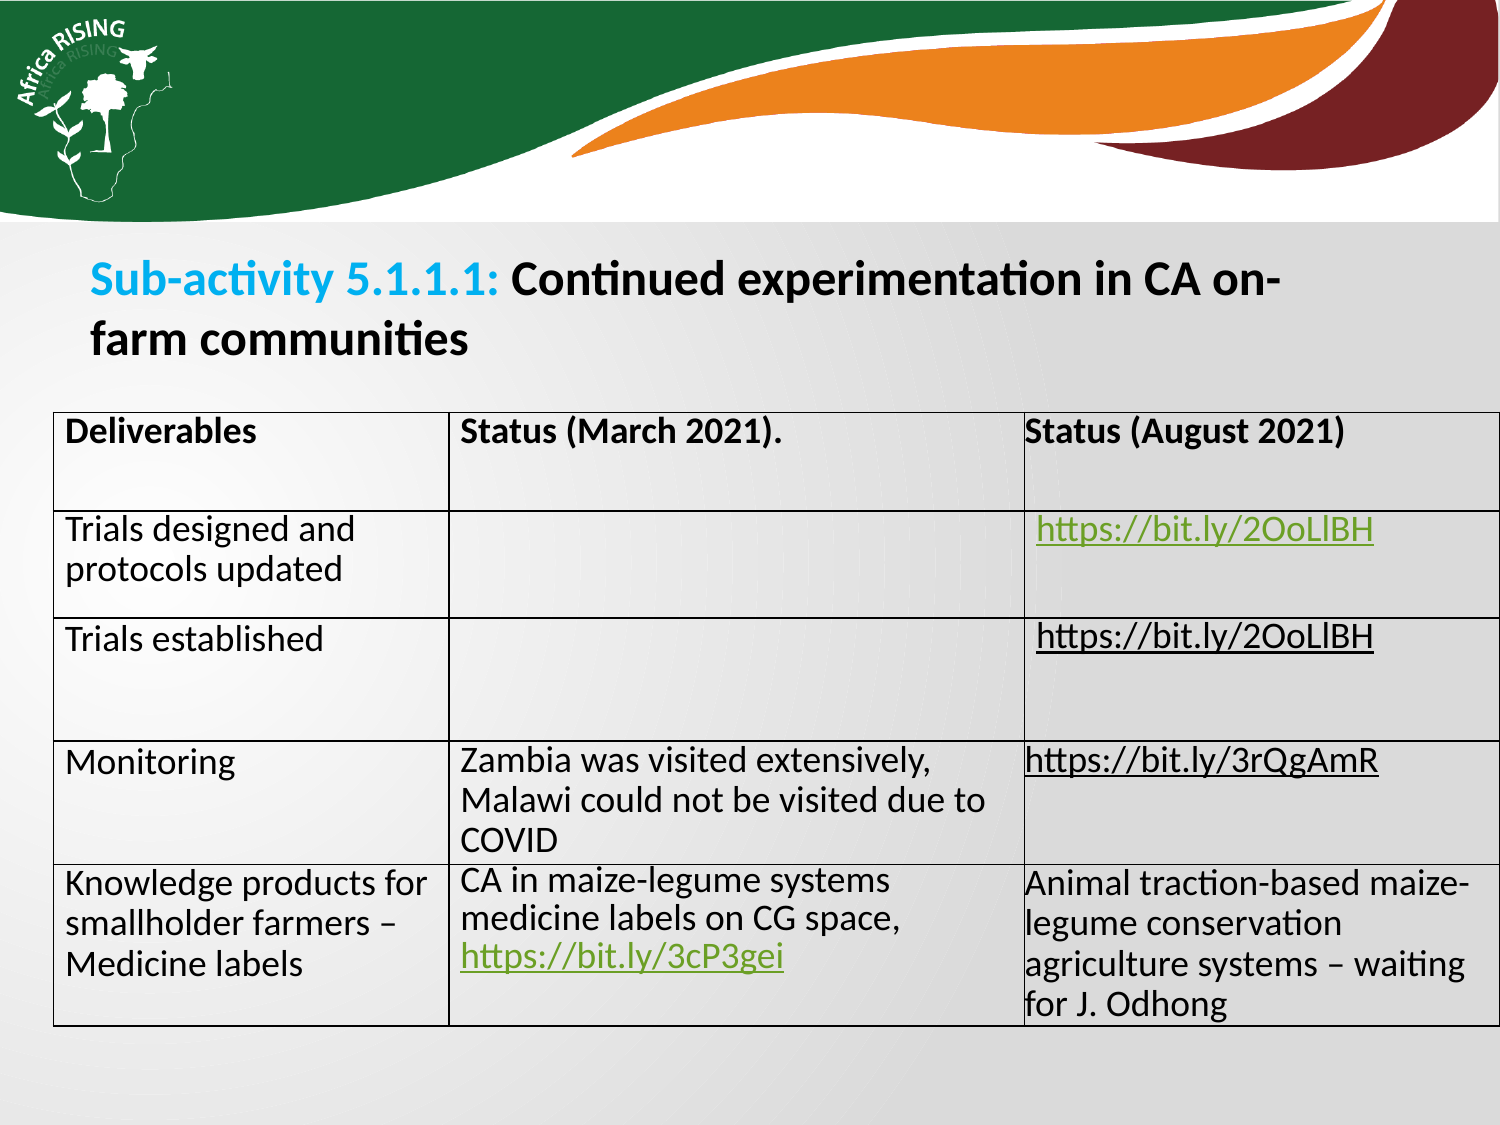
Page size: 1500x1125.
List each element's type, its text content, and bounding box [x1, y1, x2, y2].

table_header Status (March 2021). [450, 413, 1024, 510]
table_cell Animal traction-based maize-legume conservation agriculture systems – waiting for J. Odhong [1025, 865, 1499, 1025]
table_cell https://bit.ly/2OoLlBH [1025, 512, 1499, 617]
table_cell https://bit.ly/2OoLlBH [1025, 619, 1499, 740]
table_cell Trials designed and protocols updated [54, 512, 448, 617]
table_cell Knowledge products for smallholder farmers – Medicine labels [54, 865, 448, 1025]
picture [0, 0, 1499, 222]
table_cell Trials established [54, 619, 448, 740]
table_cell Monitoring [54, 742, 448, 864]
table_header Status (August 2021) [1025, 413, 1499, 510]
table_cell [450, 619, 1024, 740]
table_cell [450, 512, 1024, 617]
table_cell CA in maize-legume systems medicine labels on CG space, https://bit.ly/3cP3gei [450, 865, 1024, 1025]
text_box Sub-activity 5.1.1.1: Continued experimentation in CA on-farm communities [74, 238, 1382, 374]
table_header Deliverables [54, 413, 448, 510]
table_cell https://bit.ly/3rQgAmR [1025, 742, 1499, 864]
table_cell Zambia was visited extensively, Malawi could not be visited due to COVID [450, 742, 1024, 864]
